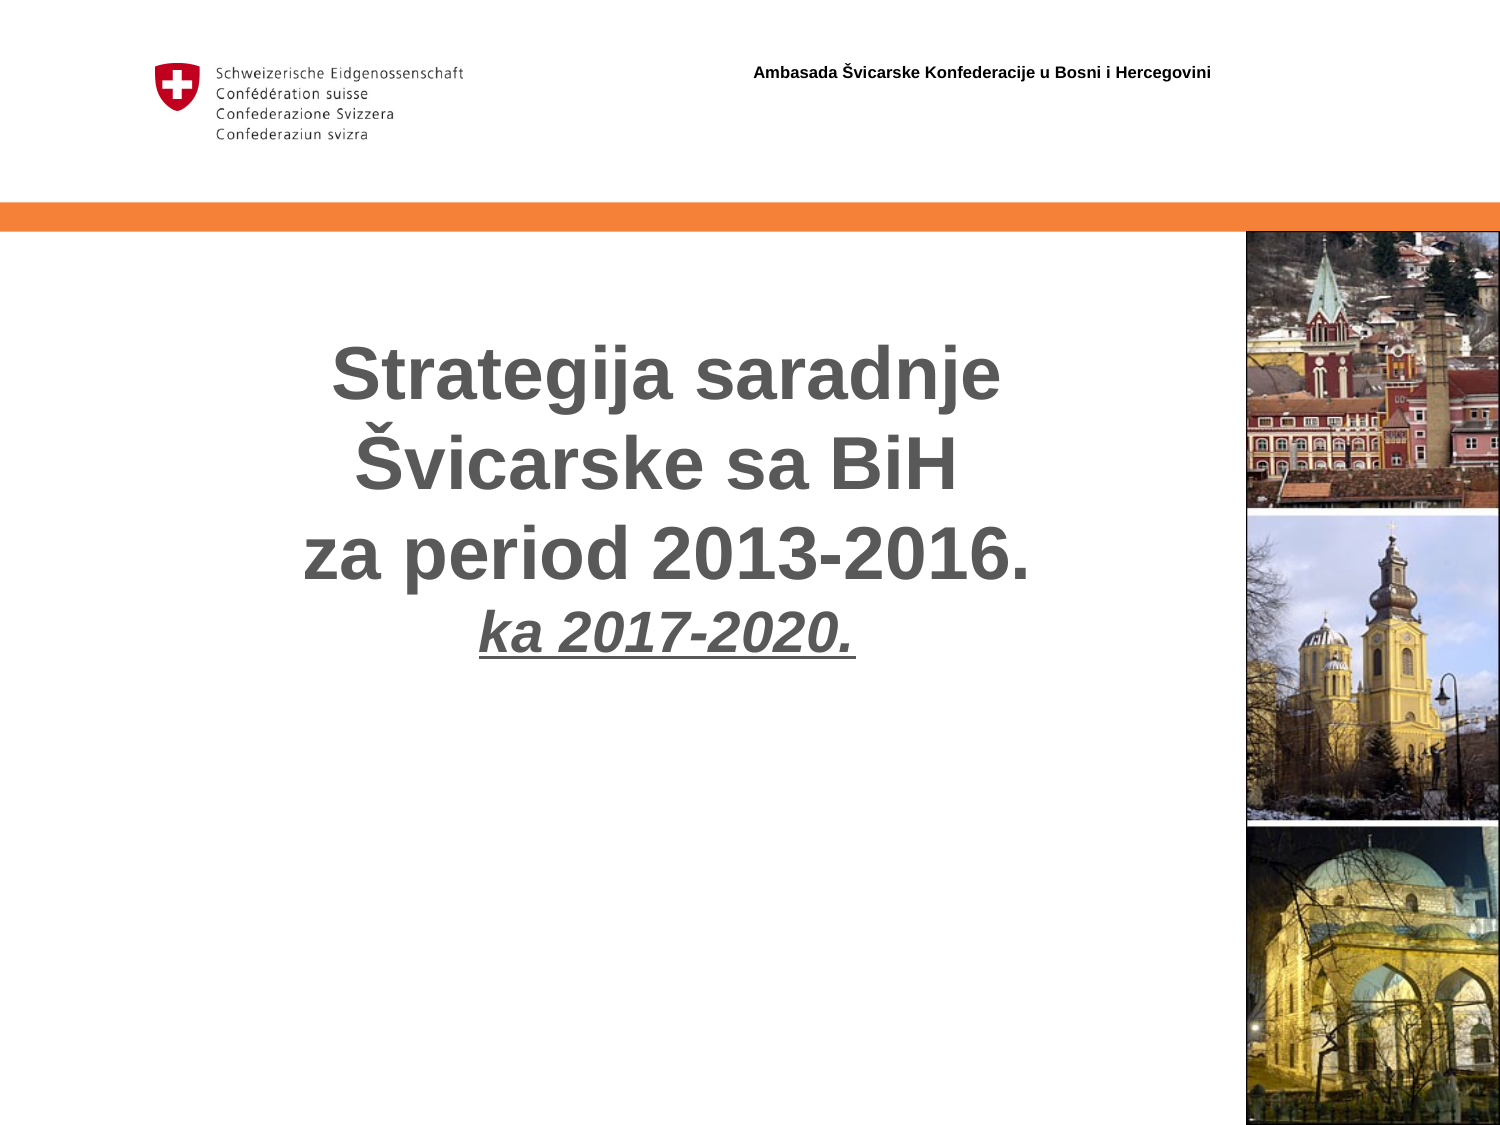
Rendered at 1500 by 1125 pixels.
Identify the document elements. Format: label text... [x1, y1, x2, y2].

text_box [1245, 231, 1500, 1125]
title Strategija saradnje Švicarske sa BiH za period 2013-2016. ka 2017-2020. [170, 314, 1164, 674]
subtitle Ambasada Švicarske Konfederacije u Bosni i Hercegovini [738, 54, 1389, 150]
picture [155, 63, 463, 141]
